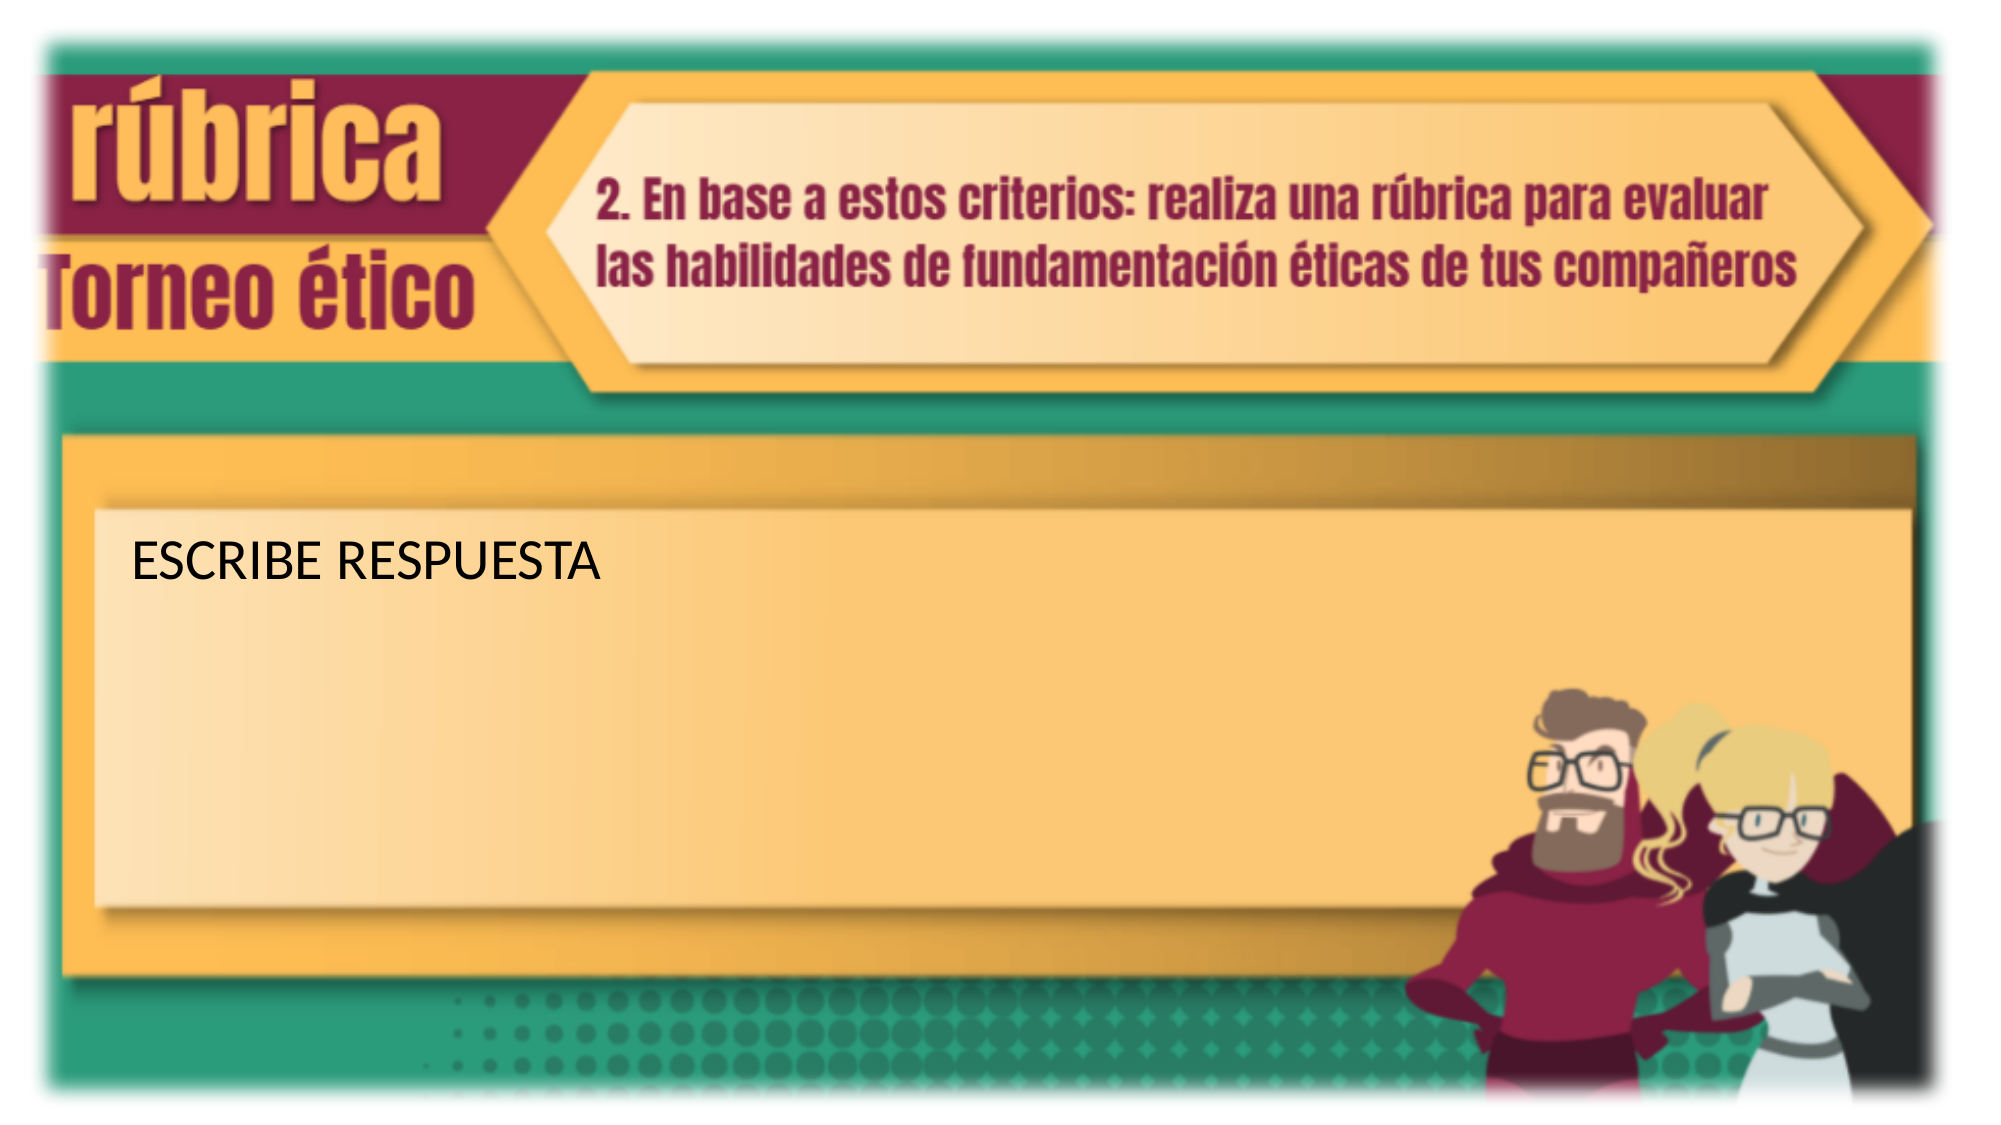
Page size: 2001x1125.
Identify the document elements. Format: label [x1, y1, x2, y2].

list [30, 26, 1952, 1108]
